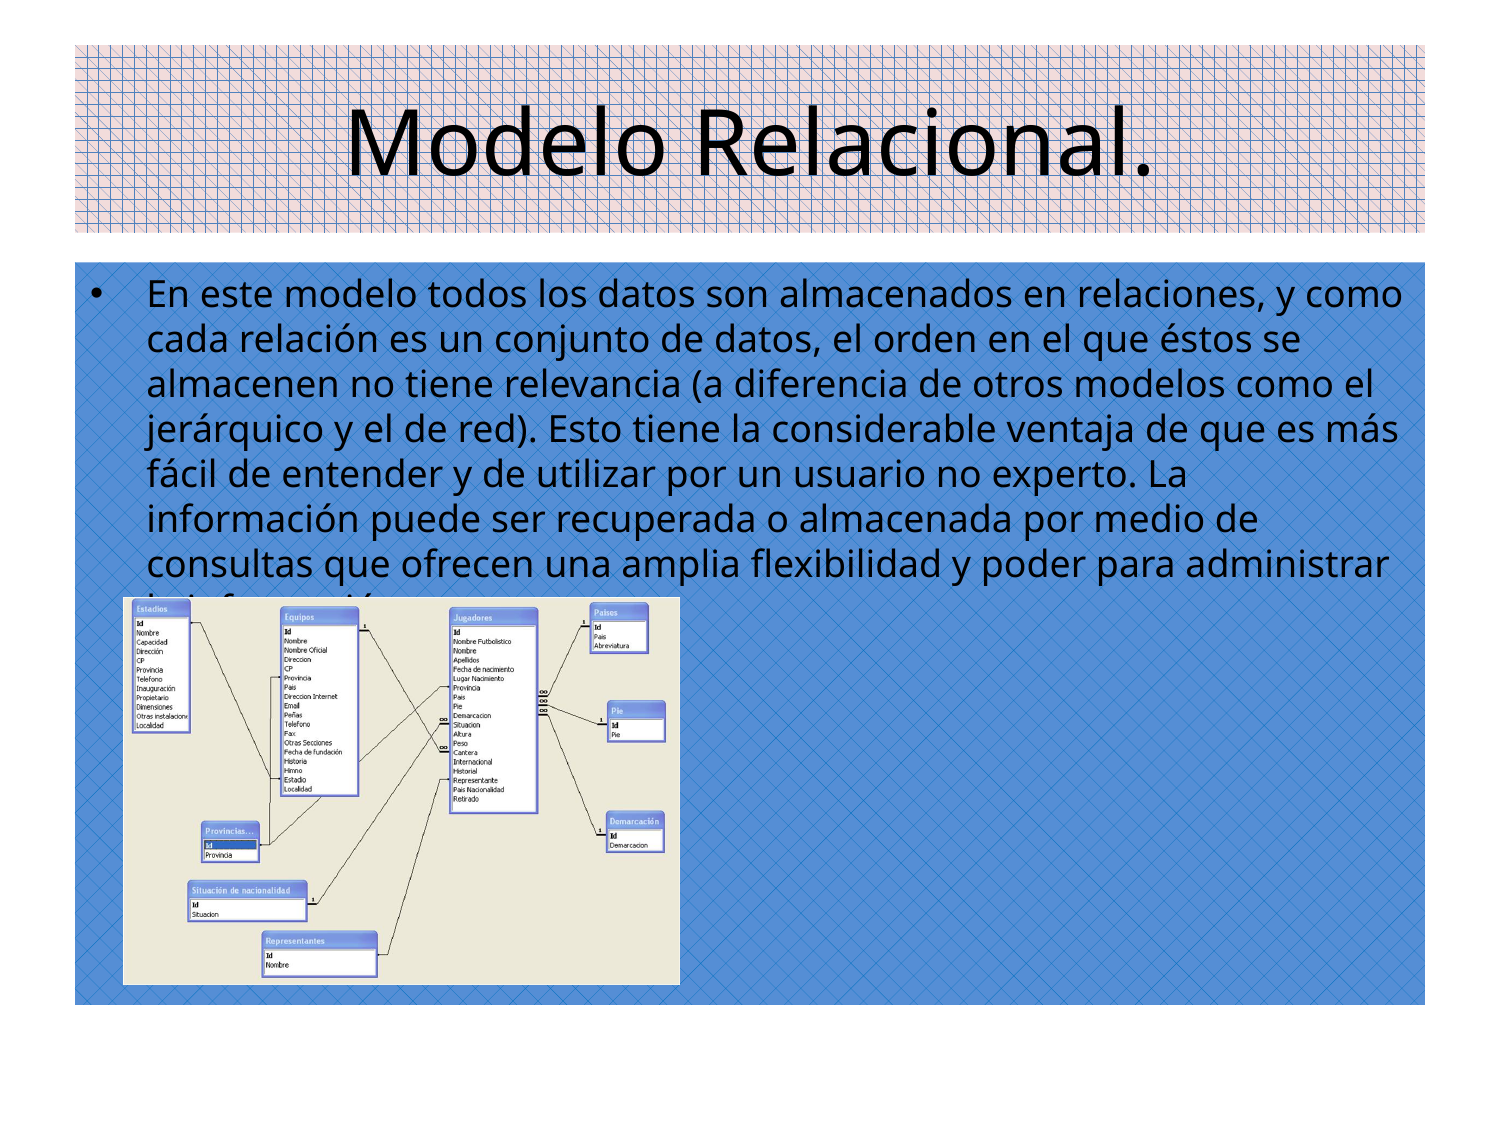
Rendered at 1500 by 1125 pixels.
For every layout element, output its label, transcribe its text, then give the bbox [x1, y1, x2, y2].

title Modelo Relacional. [75, 45, 1425, 233]
picture [123, 597, 680, 986]
list En este modelo todos los datos son almacenados en relaciones, y como cada relación es un conjunto de datos, el orden en el que éstos se almacenen no tiene relevancia (a diferencia de otros modelos como el jerárquico y el de red). Esto tiene la considerable ventaja de que es más fácil de entender y de utilizar por un usuario no experto. La información puede ser recuperada o almacenada por medio de consultas que ofrecen una amplia flexibilidad y poder para administrar la información. [75, 262, 1425, 1005]
